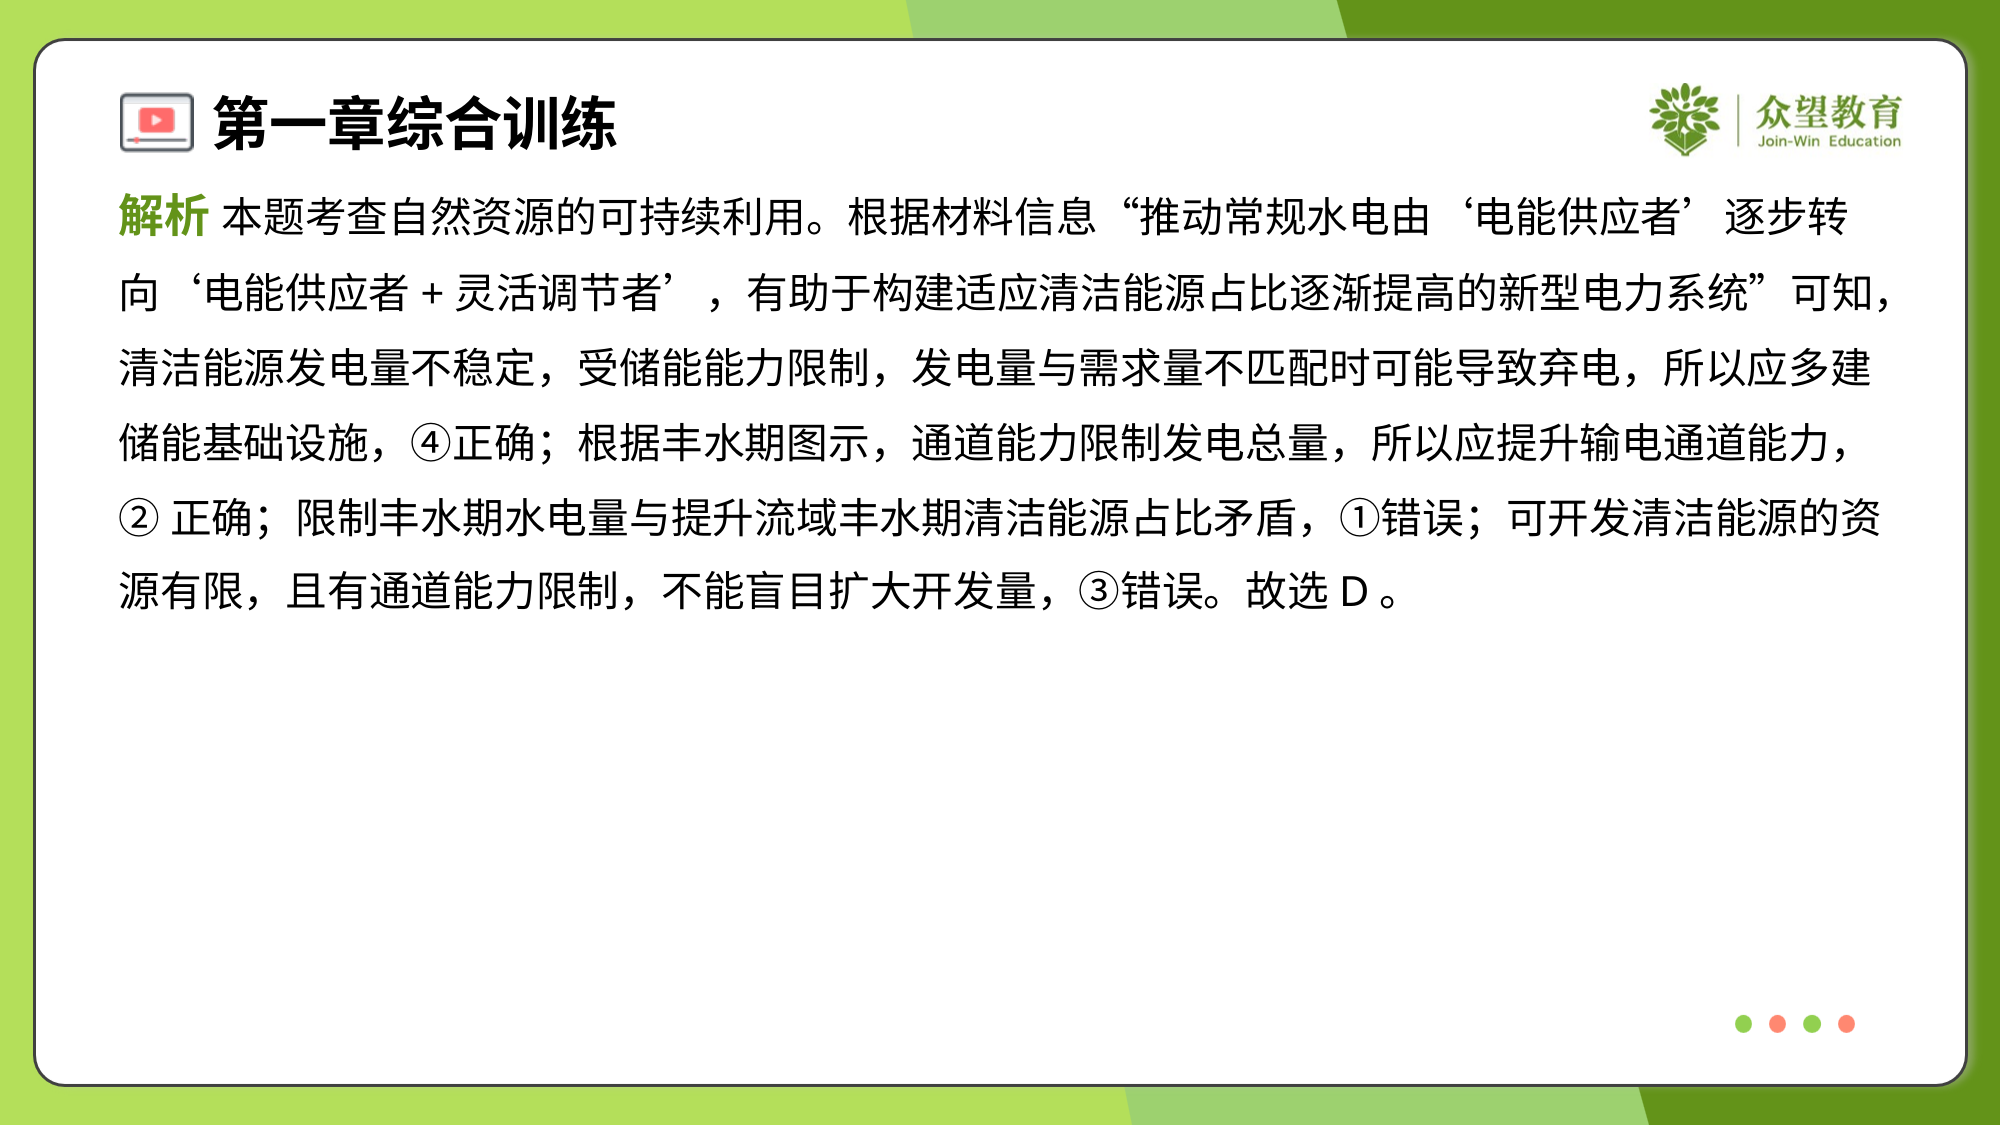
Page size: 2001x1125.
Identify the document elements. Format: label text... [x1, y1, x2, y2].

picture [0, 0, 2000, 1125]
text_box 解析 本题考查自然资源的可持续利用。根据材料信息“推动常规水电由‘电能供应者’逐步转 向‘电能供应者+灵活调节者’，有助于构建适应清洁能源占比逐渐提高的新型电力系统”可知， 清洁能源发电量不稳定，受储能能力限制，发电量与需求量不匹配时可能导致弃电，所以应多建 储能基础设施，④正确；根据丰水期图示，通道能力限制发电总量，所以应提升输电通道能力， ②正确；限制丰水期水电量与提升流域丰水期清洁能源占比矛盾，①错误；可开发清洁能源的资 源有限，且有通道能力限制，不能盲目扩大开发量，③错误。故选D。 [118, 164, 1883, 608]
